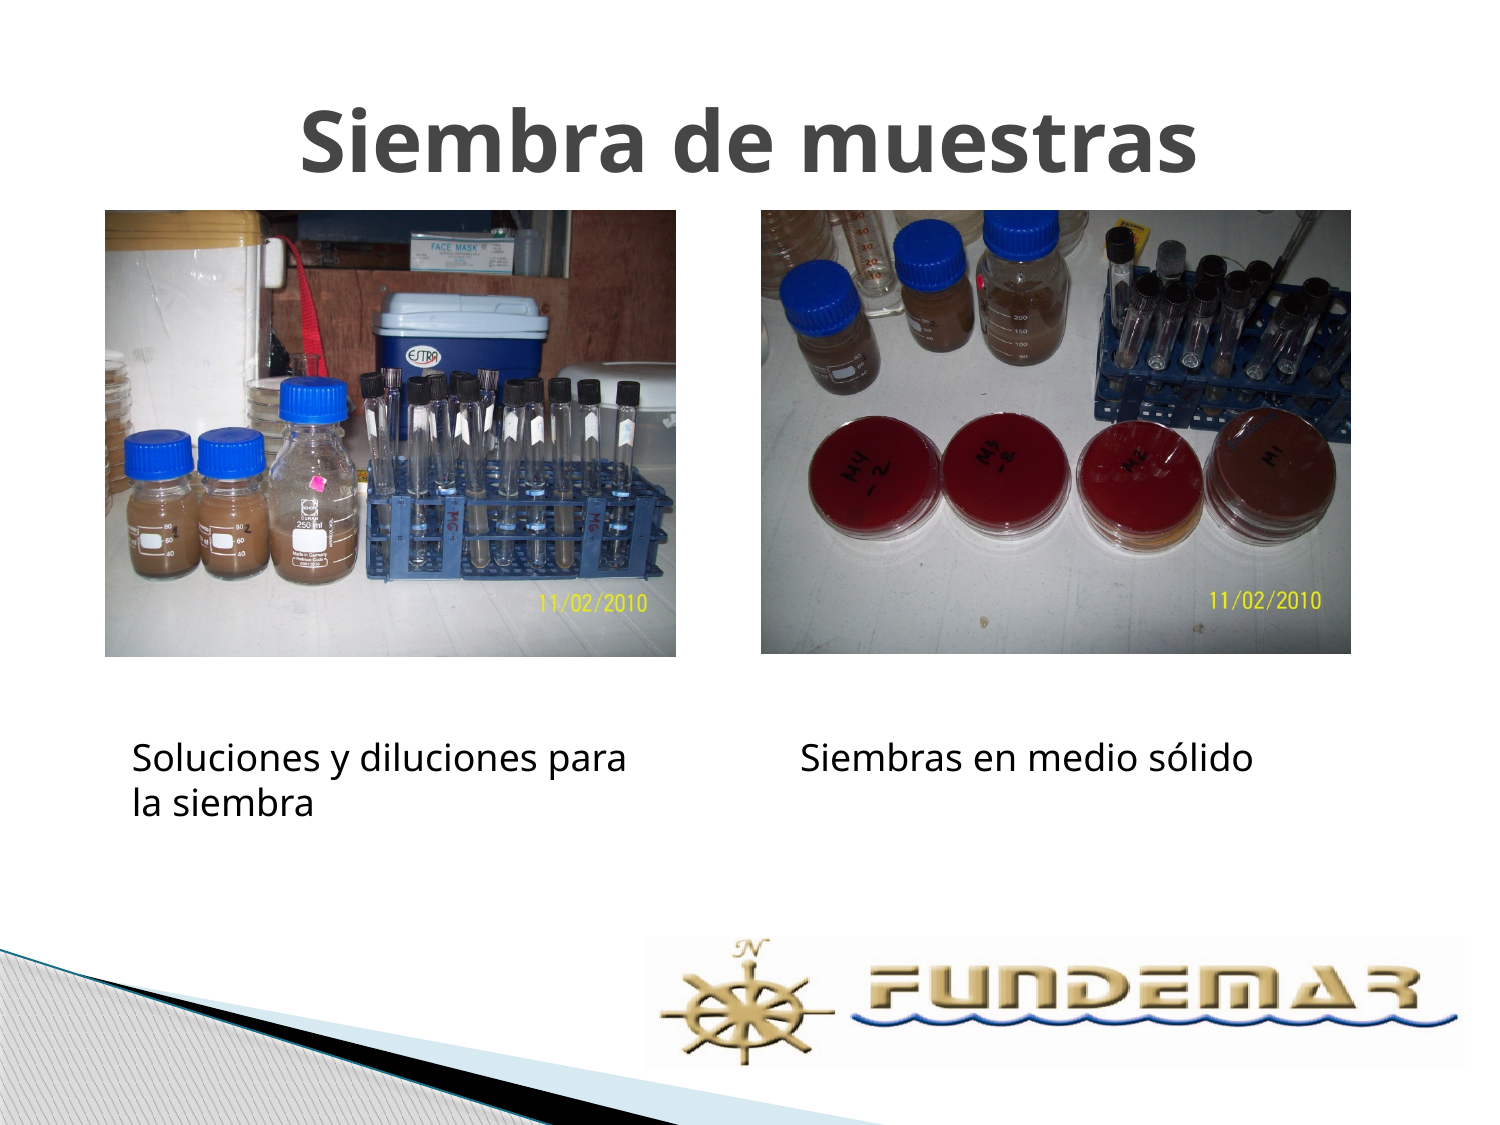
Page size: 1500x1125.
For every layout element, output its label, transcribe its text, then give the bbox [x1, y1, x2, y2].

picture [644, 937, 1466, 1069]
title Siembra de muestras [75, 45, 1425, 233]
picture [761, 210, 1351, 654]
picture [105, 210, 676, 657]
text_box Soluciones y diluciones para la siembra [117, 726, 645, 832]
text_box Siembras en medio sólido [785, 726, 1301, 787]
